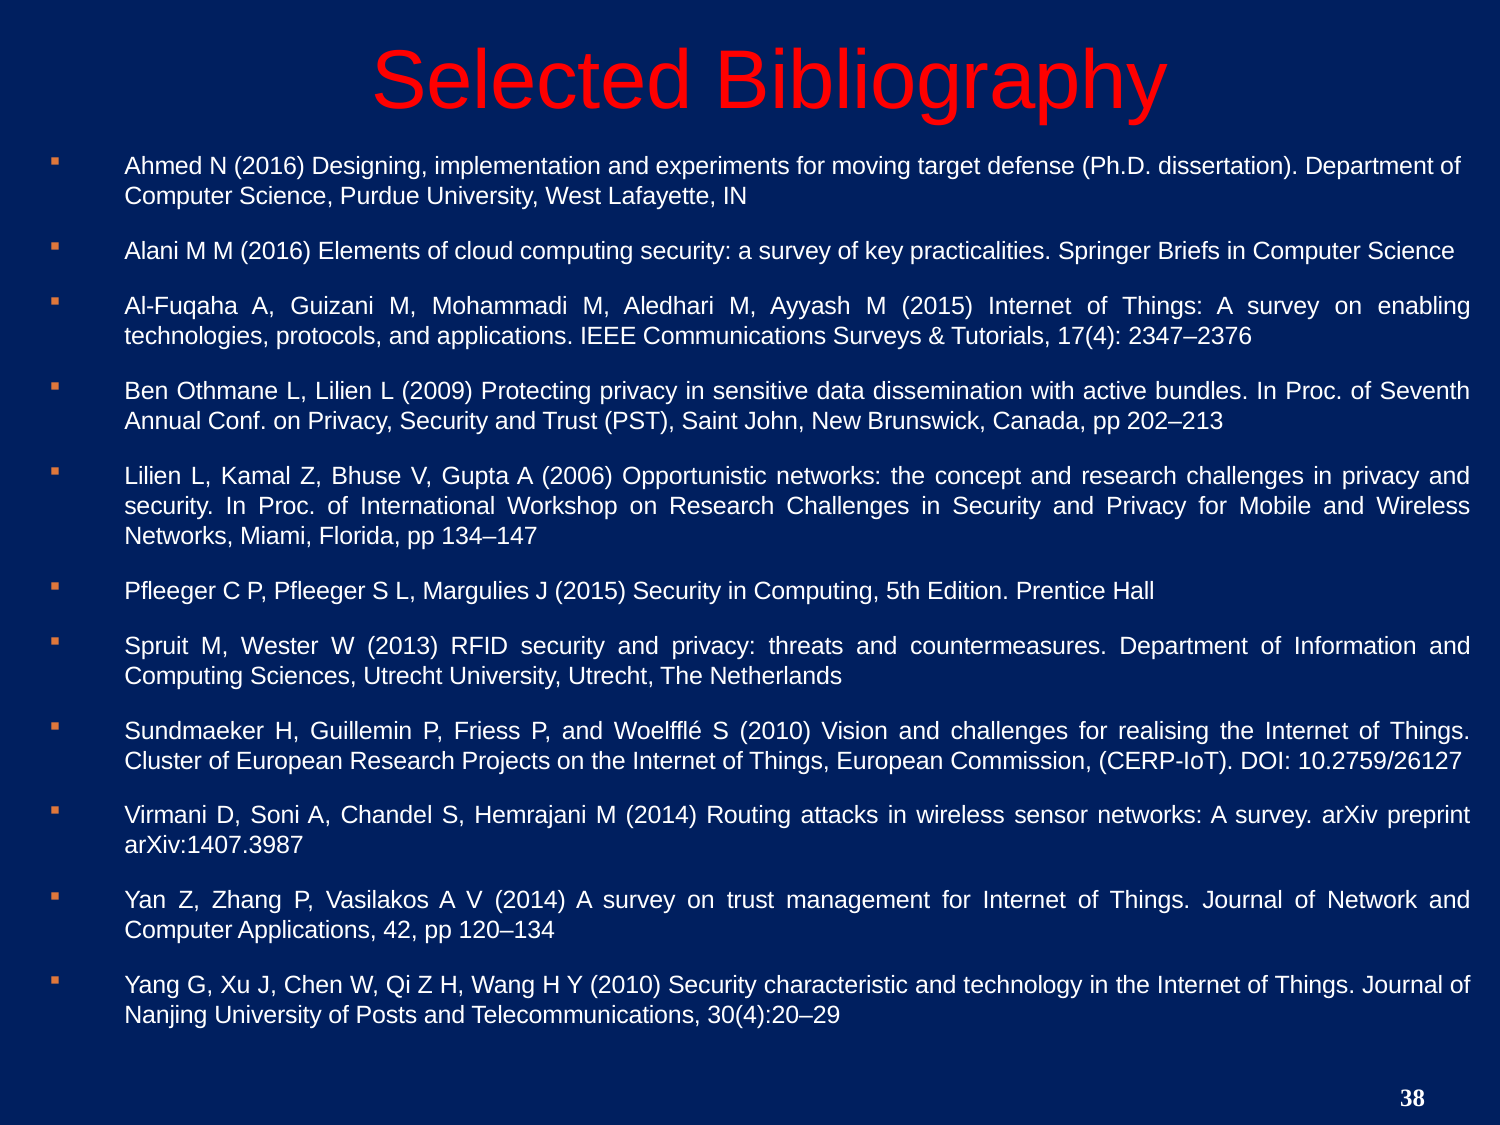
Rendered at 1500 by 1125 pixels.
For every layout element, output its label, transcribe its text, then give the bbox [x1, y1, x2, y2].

text_box Ahmed N (2016) Designing, implementation and experiments for moving target defense (Ph.D. dissertation). Department of Computer Science, Purdue University, West Lafayette, IN Alani M M (2016) Elements of cloud computing security: a survey of key practicalities. Springer Briefs in Computer Science Al-Fuqaha A, Guizani M, Mohammadi M, Aledhari M, Ayyash M (2015) Internet of Things: A survey on enabling technologies, protocols, and applications. IEEE Communications Surveys & Tutorials, 17(4): 2347–2376 Ben Othmane L, Lilien L (2009) Protecting privacy in sensitive data dissemination with active bundles. In Proc. of Seventh Annual Conf. on Privacy, Security and Trust (PST), Saint John, New Brunswick, Canada, pp 202–213 Lilien L, Kamal Z, Bhuse V, Gupta A (2006) Opportunistic networks: the concept and research challenges in privacy and security. In Proc. of International Workshop on Research Challenges in Security and Privacy for Mobile and Wireless Networks, Miami, Florida, pp 134–147 Pfleeger C P, Pfleeger S L, Margulies J (2015) Security in Computing, 5th Edition. Prentice Hall Spruit M, Wester W (2013) RFID security and privacy: threats and countermeasures. Department of Information and Computing Sciences, Utrecht University, Utrecht, The Netherlands Sundmaeker H, Guillemin P, Friess P, and Woelfflé S (2010) Vision and challenges for realising the Internet of Things. Cluster of European Research Projects on the Internet of Things, European Commission, (CERP-IoT). DOI: 10.2759/26127 Virmani D, Soni A, Chandel S, Hemrajani M (2014) Routing attacks in wireless sensor networks: A survey. arXiv preprint arXiv:1407.3987 Yan Z, Zhang P, Vasilakos A V (2014) A survey on trust management for Internet of Things. Journal of Network and Computer Applications, 42, pp 120–134 Yang G, Xu J, Chen W, Qi Z H, Wang H Y (2010) Security characteristic and technology in the Internet of Things. Journal of Nanjing University of Posts and Telecommunications, 30(4):20–29 [47, 149, 1472, 1029]
title Selected Bibliography [22, 0, 1498, 213]
slide_number 38 [1080, 1081, 1425, 1125]
